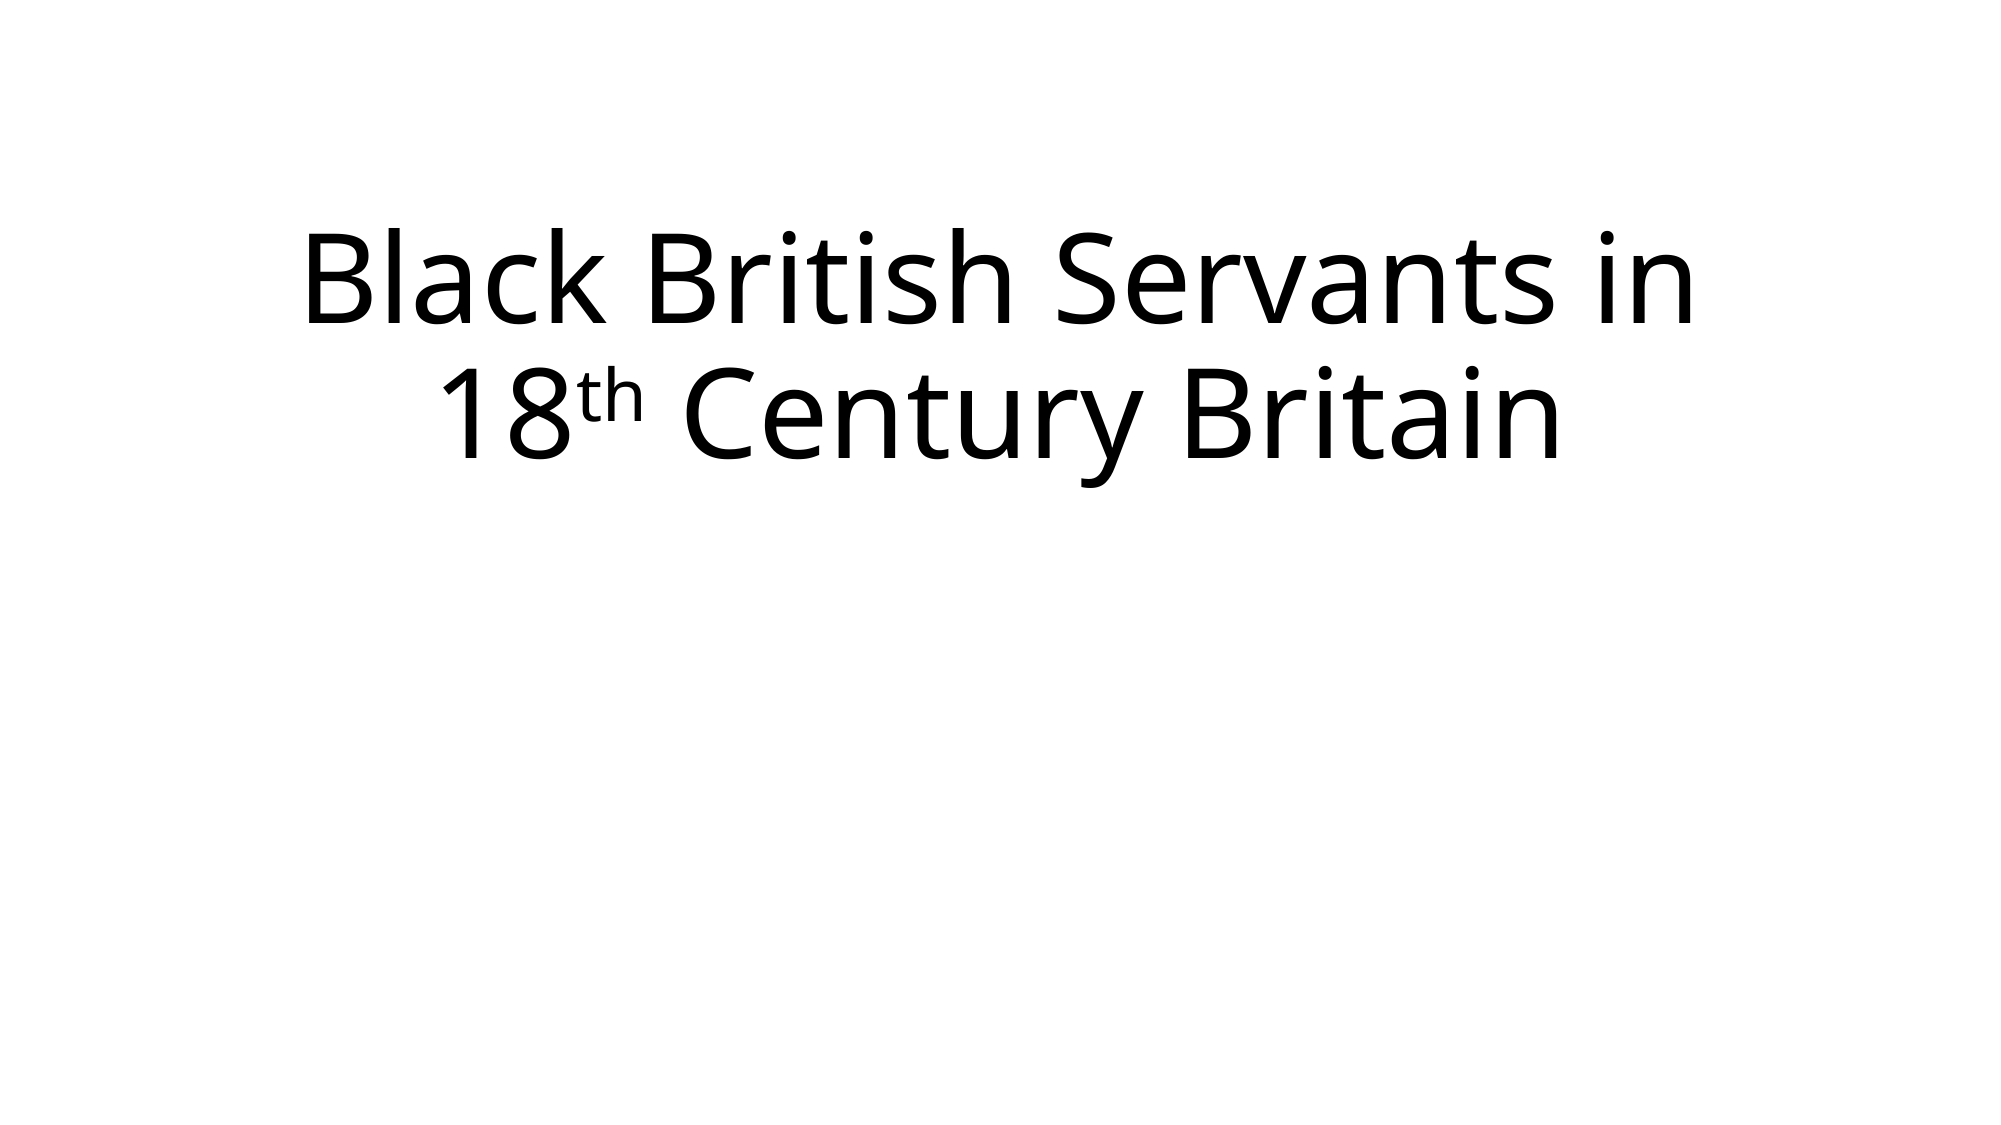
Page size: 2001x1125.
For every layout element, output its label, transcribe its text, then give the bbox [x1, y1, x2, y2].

title Black British Servants in 18th Century Britain [249, 184, 1750, 494]
